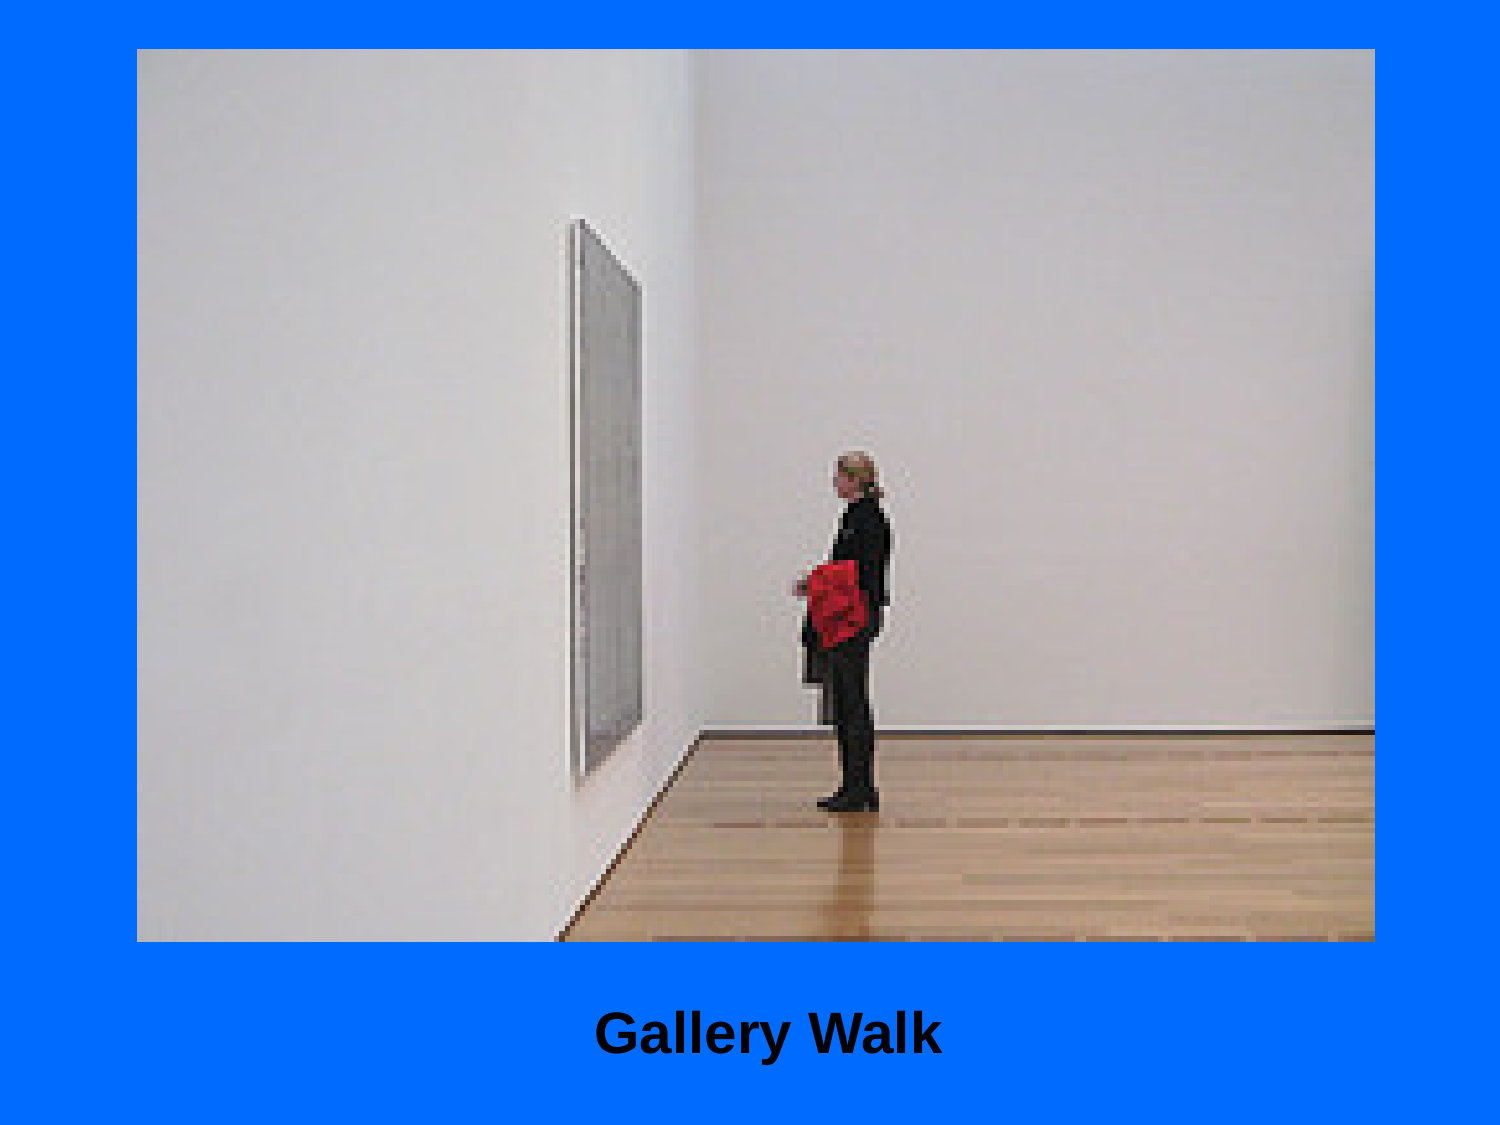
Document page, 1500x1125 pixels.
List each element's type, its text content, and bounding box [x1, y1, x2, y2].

text_box Gallery Walk [499, 987, 1038, 1073]
picture [137, 49, 1375, 942]
